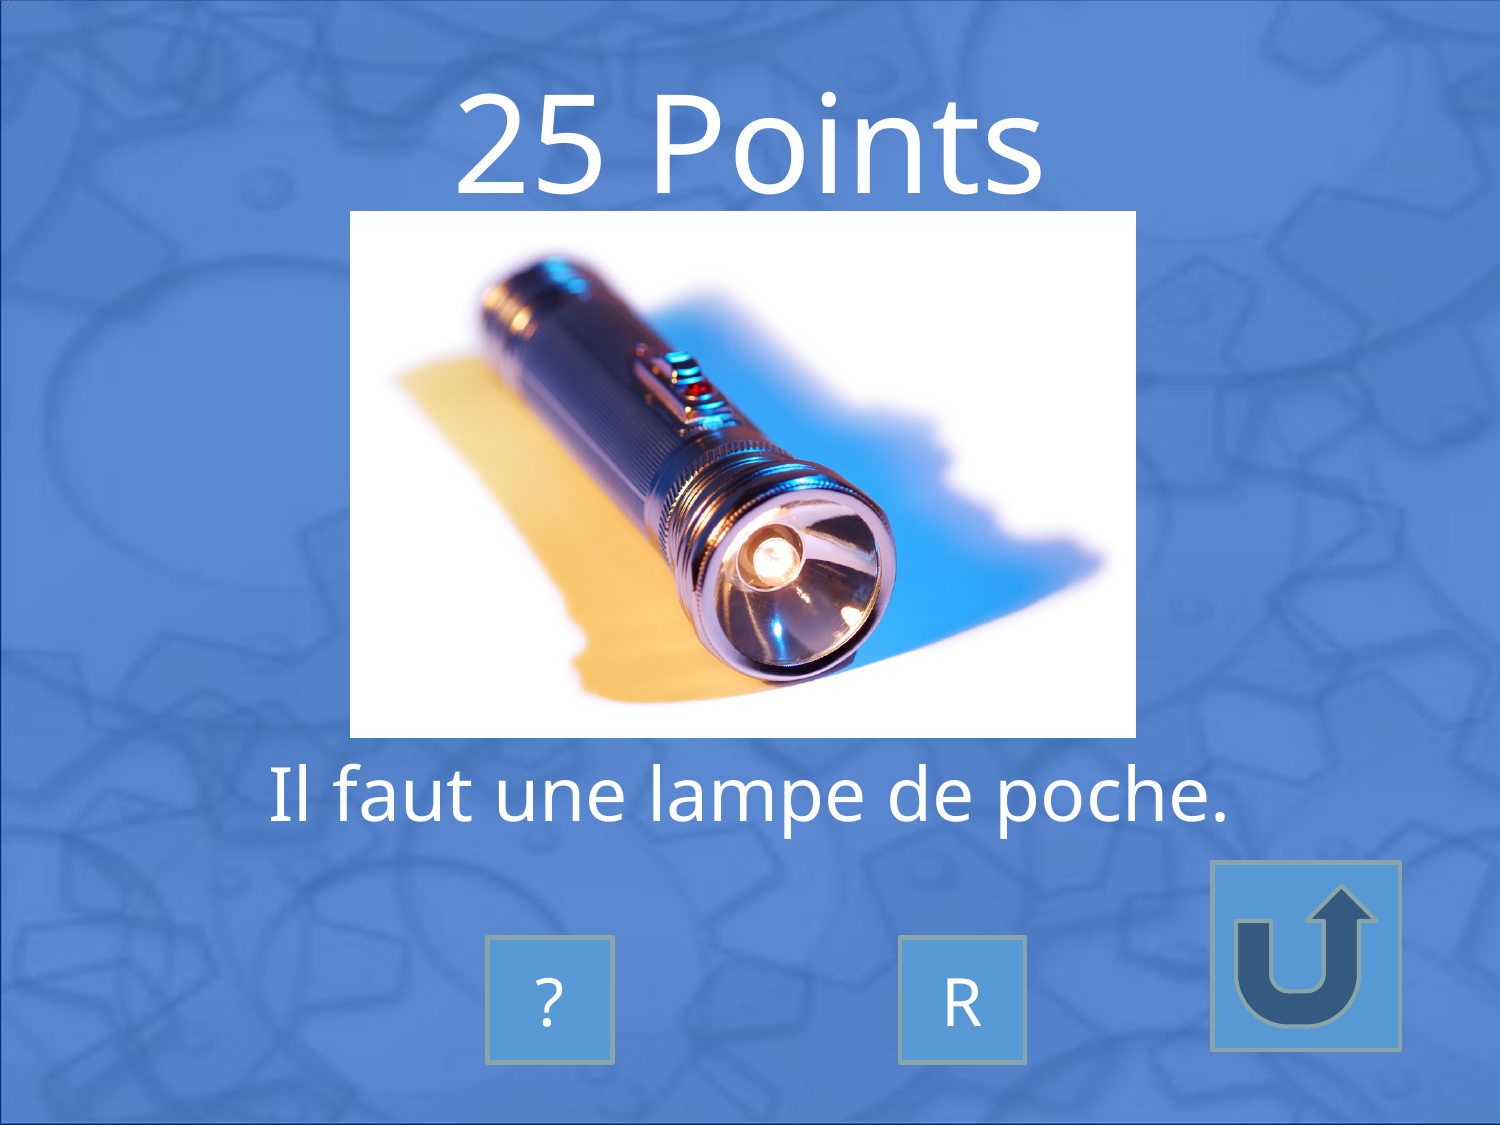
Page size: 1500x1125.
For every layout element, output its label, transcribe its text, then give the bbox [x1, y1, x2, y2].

text_box R [898, 935, 1027, 1065]
text_box [1210, 860, 1402, 1052]
list Il faut une lampe de poche. [74, 262, 1426, 1006]
picture [0, 0, 1500, 1125]
text_box ? [485, 935, 615, 1065]
title 25 Points [74, 44, 1426, 233]
